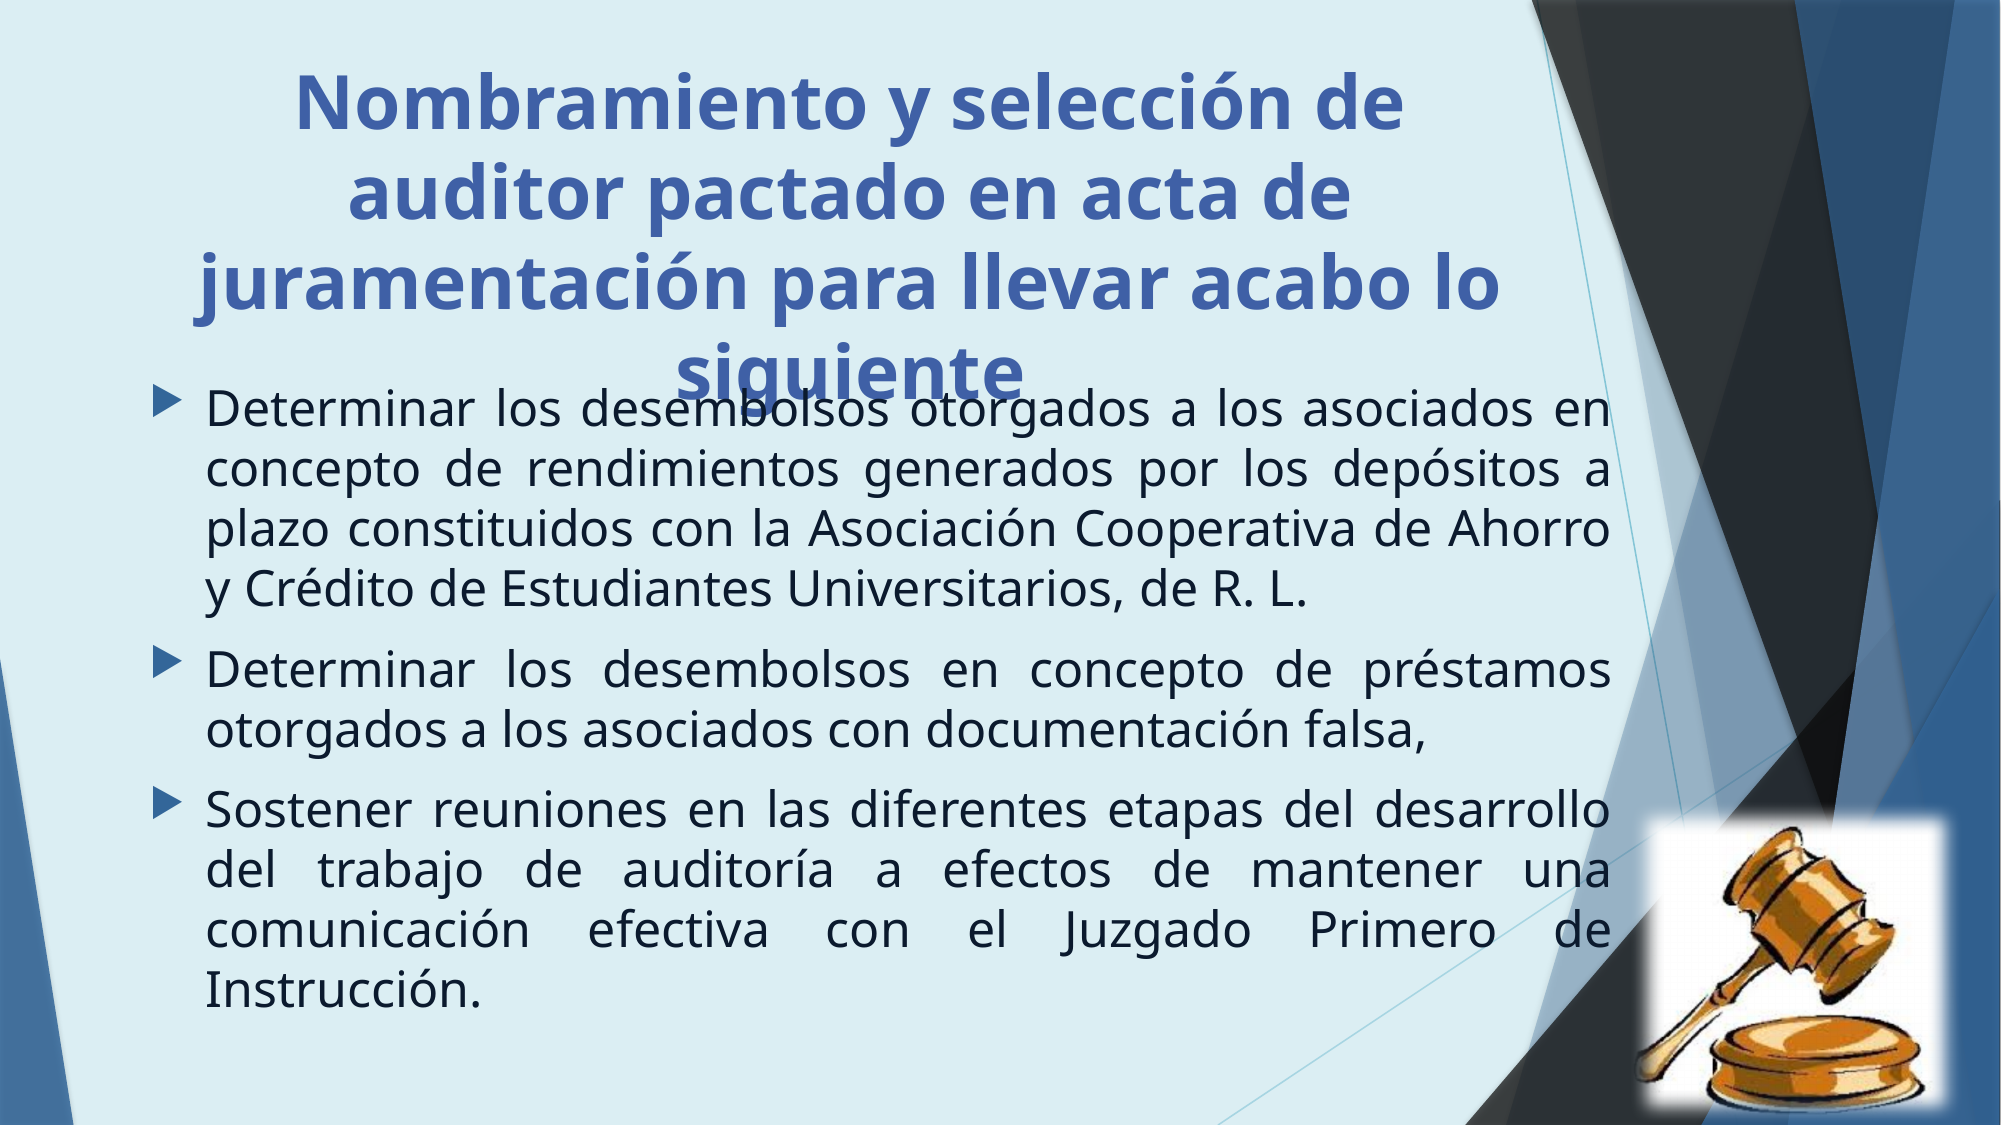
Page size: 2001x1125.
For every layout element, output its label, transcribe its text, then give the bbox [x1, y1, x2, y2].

title Nombramiento y selección de auditor pactado en acta de juramentación para llevar acabo lo siguiente [145, 46, 1556, 317]
picture [1628, 799, 1963, 1125]
list Determinar los desembolsos otorgados a los asociados en concepto de rendimientos generados por los depósitos a plazo constituidos con la Asociación Cooperativa de Ahorro y Crédito de Estudiantes Universitarios, de R. L. Determinar los desembolsos en concepto de préstamos otorgados a los asociados con documentación falsa, Sostener reuniones en las diferentes etapas del desarrollo del trabajo de auditoría a efectos de mantener una comunicación efectiva con el Juzgado Primero de Instrucción. [134, 368, 1629, 1069]
